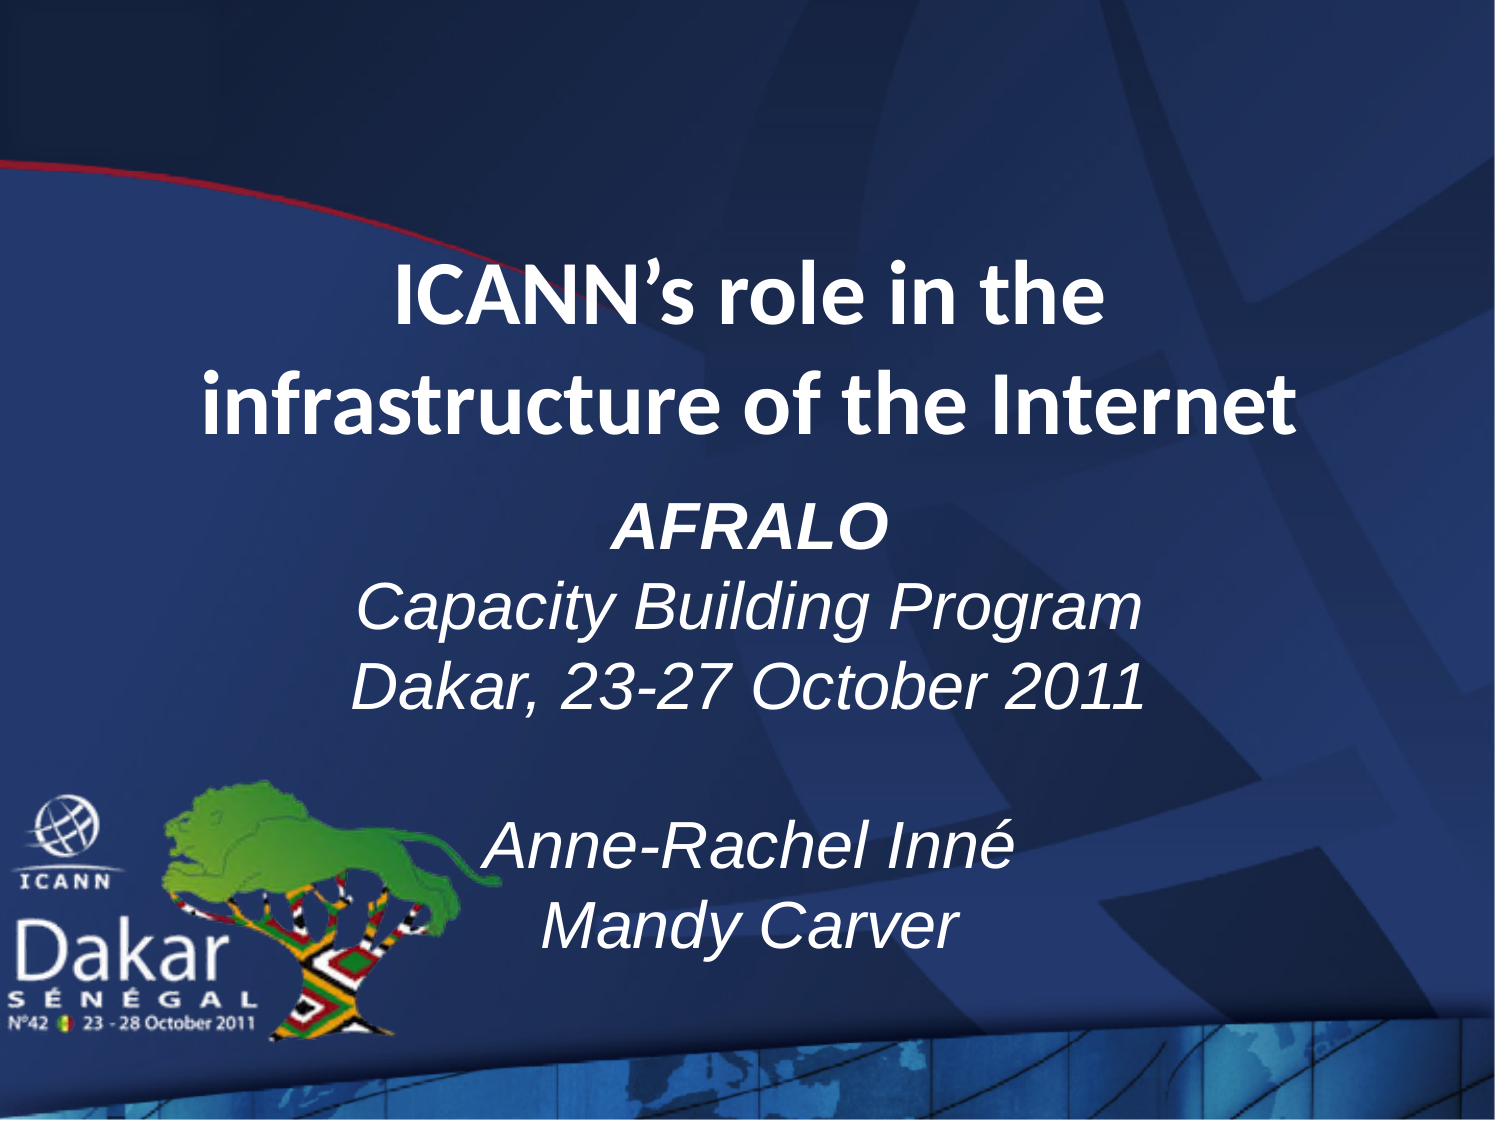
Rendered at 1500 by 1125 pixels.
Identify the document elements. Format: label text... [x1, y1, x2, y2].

picture [0, 762, 521, 1044]
title ICANN’s role in the infrastructure of the Internet [112, 224, 1388, 467]
subtitle AFRALO Capacity Building Program Dakar, 23-27 October 2011 Anne-Rachel Inné Mandy Carver [225, 474, 1275, 810]
